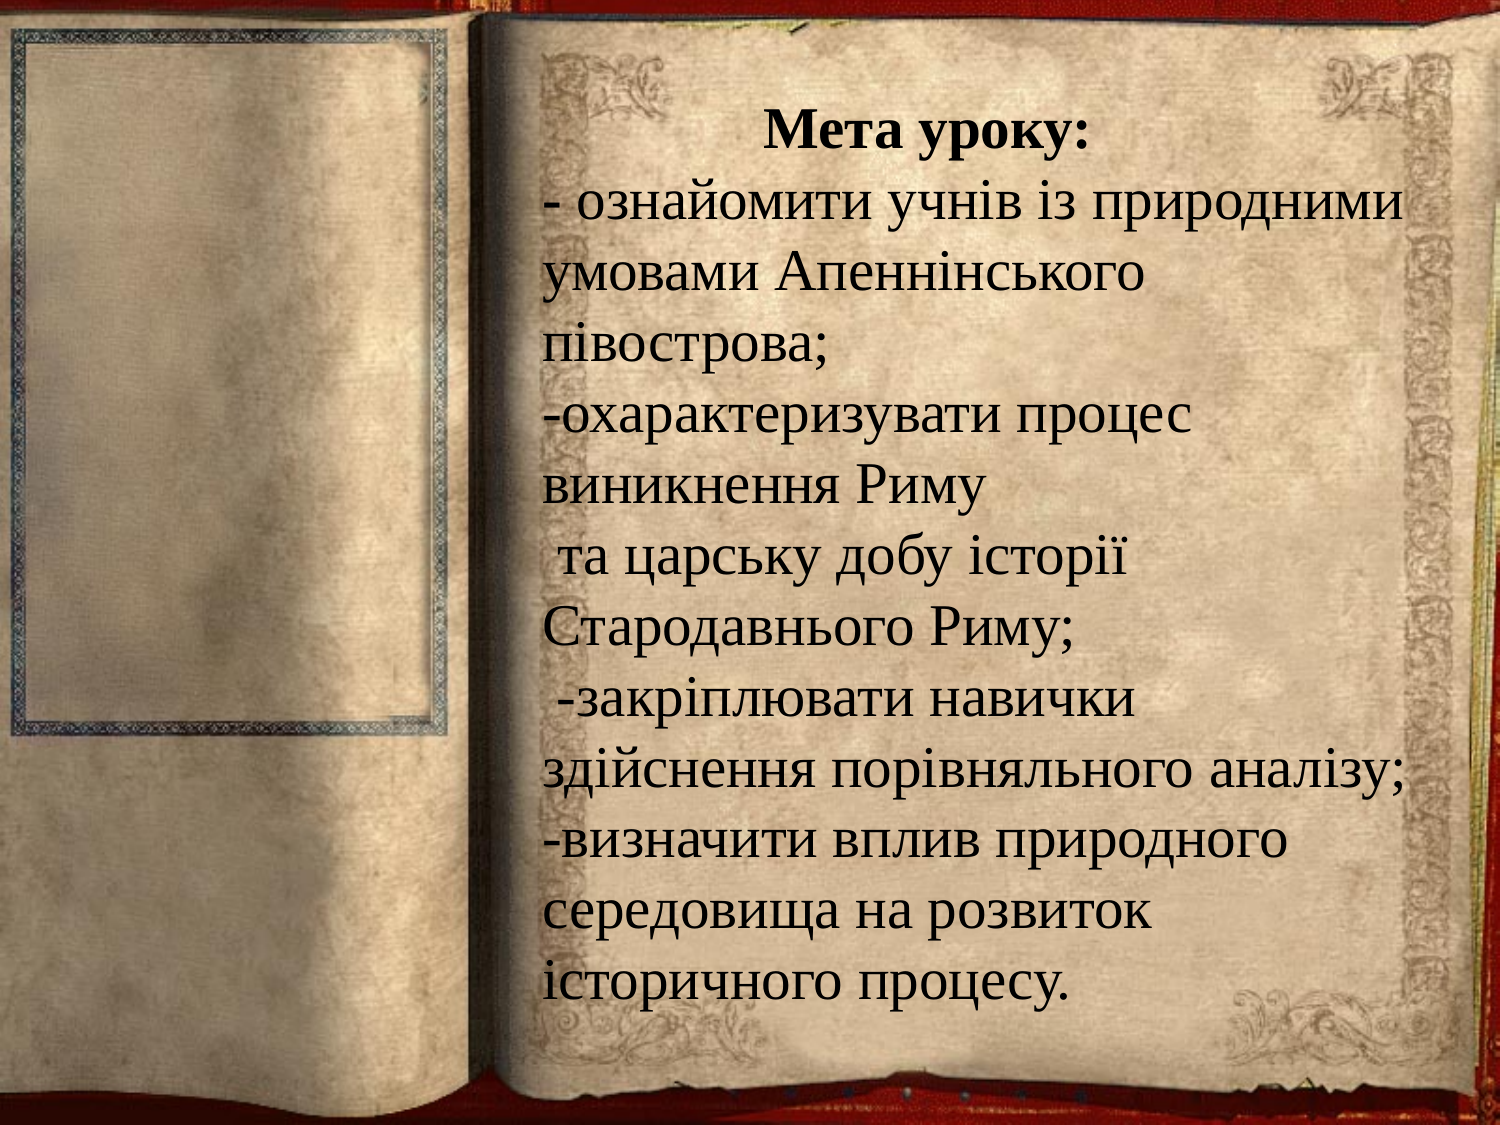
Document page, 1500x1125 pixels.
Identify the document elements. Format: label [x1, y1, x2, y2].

list [0, 0, 1500, 1125]
